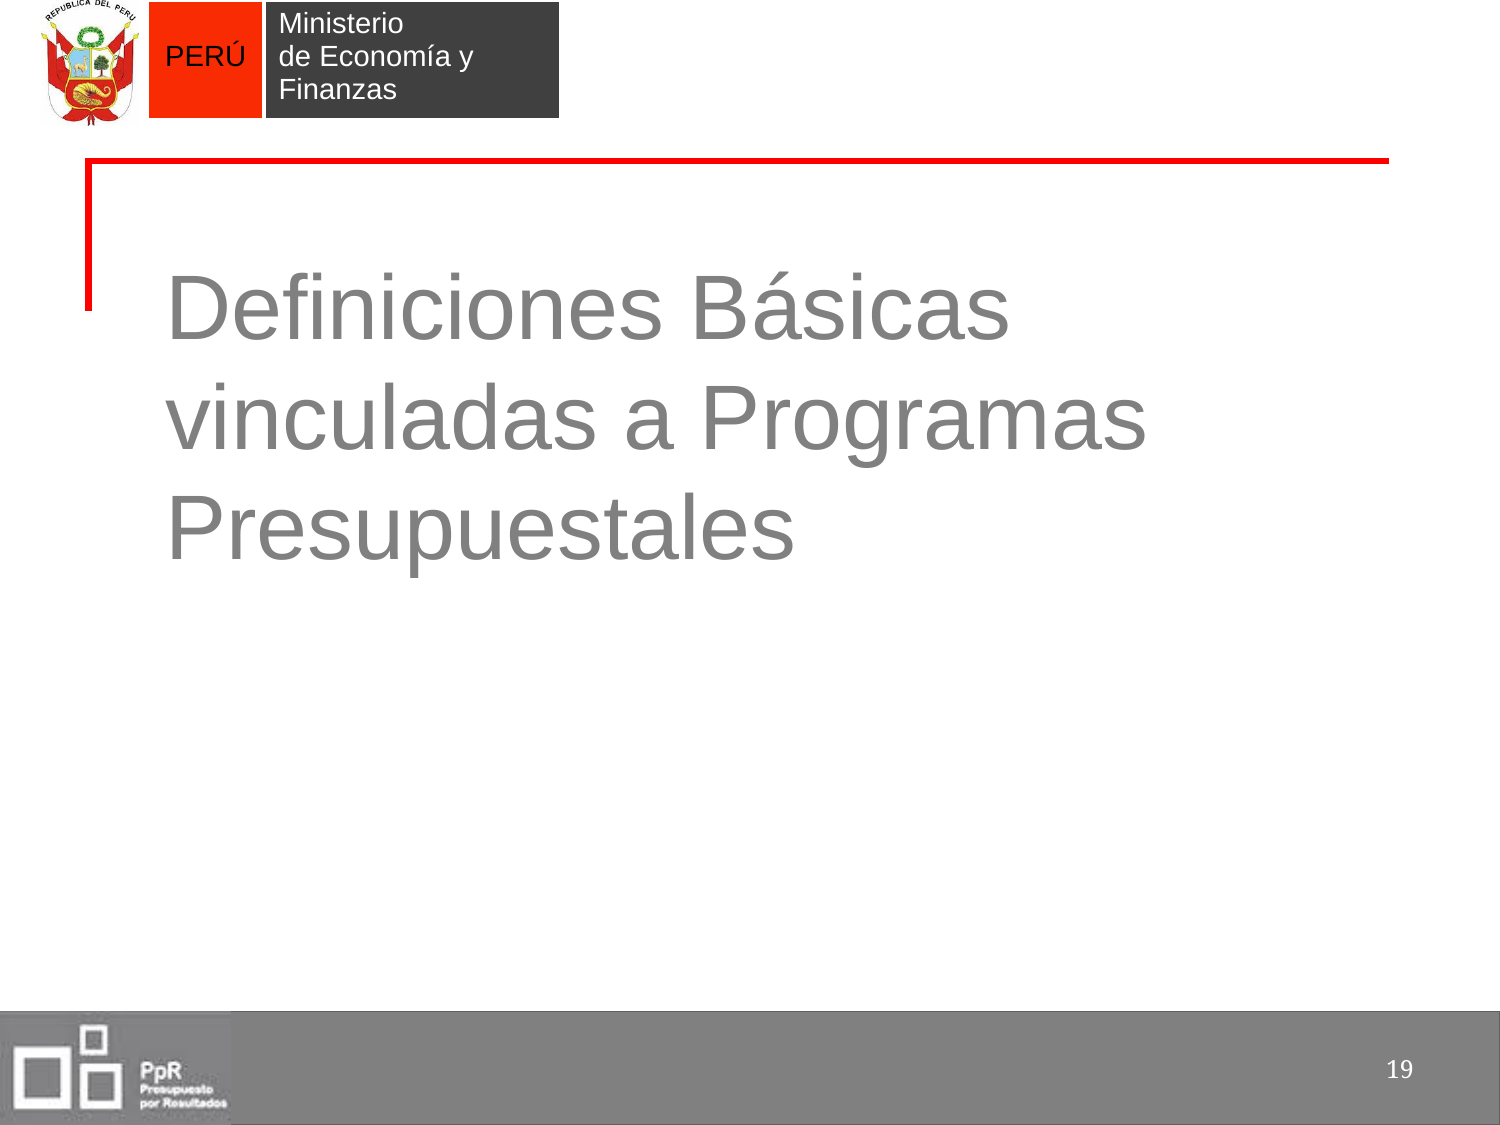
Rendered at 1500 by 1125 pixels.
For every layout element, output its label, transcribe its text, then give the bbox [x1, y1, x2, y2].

picture [41, 0, 139, 126]
title Definiciones Básicas vinculadas a Programas Presupuestales [149, 231, 1401, 595]
slide_number 19 [1078, 1020, 1430, 1096]
picture [0, 1011, 231, 1125]
